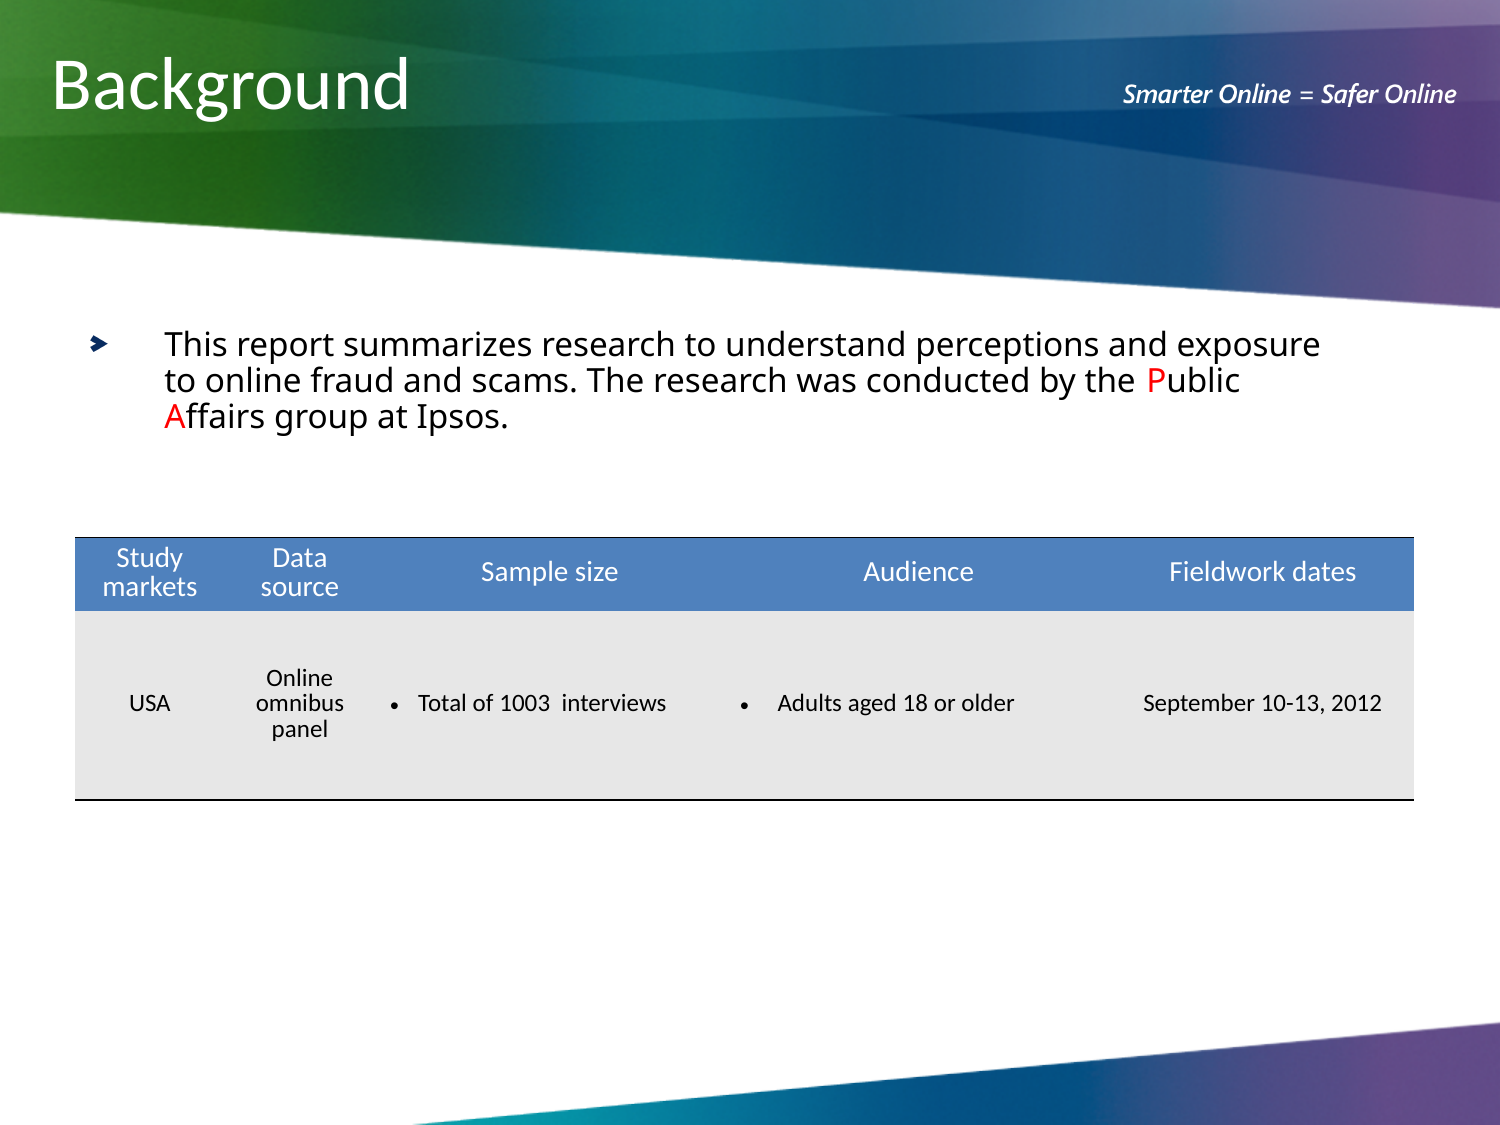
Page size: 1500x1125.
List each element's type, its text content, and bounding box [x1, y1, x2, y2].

table_cell USA [75, 611, 225, 799]
picture [0, 0, 1500, 1125]
table_header Study markets [75, 538, 225, 611]
table_header Sample size [375, 538, 725, 611]
table_cell Online omnibus panel [225, 611, 375, 799]
table_cell Adults aged 18 or older [725, 611, 1112, 799]
table_cell Total of 1003 interviews [375, 611, 725, 799]
list This report summarizes research to understand perceptions and exposure to online fraud and scams. The research was conducted by the Public Affairs group at Ipsos. [74, 320, 1363, 509]
table_cell September 10-13, 2012 [1112, 611, 1414, 799]
table_header Fieldwork dates [1112, 538, 1414, 611]
title Background [36, 37, 1500, 188]
table_header Data source [225, 538, 375, 611]
picture [1116, 77, 1463, 113]
table_header Audience [725, 538, 1112, 611]
picture [667, 189, 677, 195]
